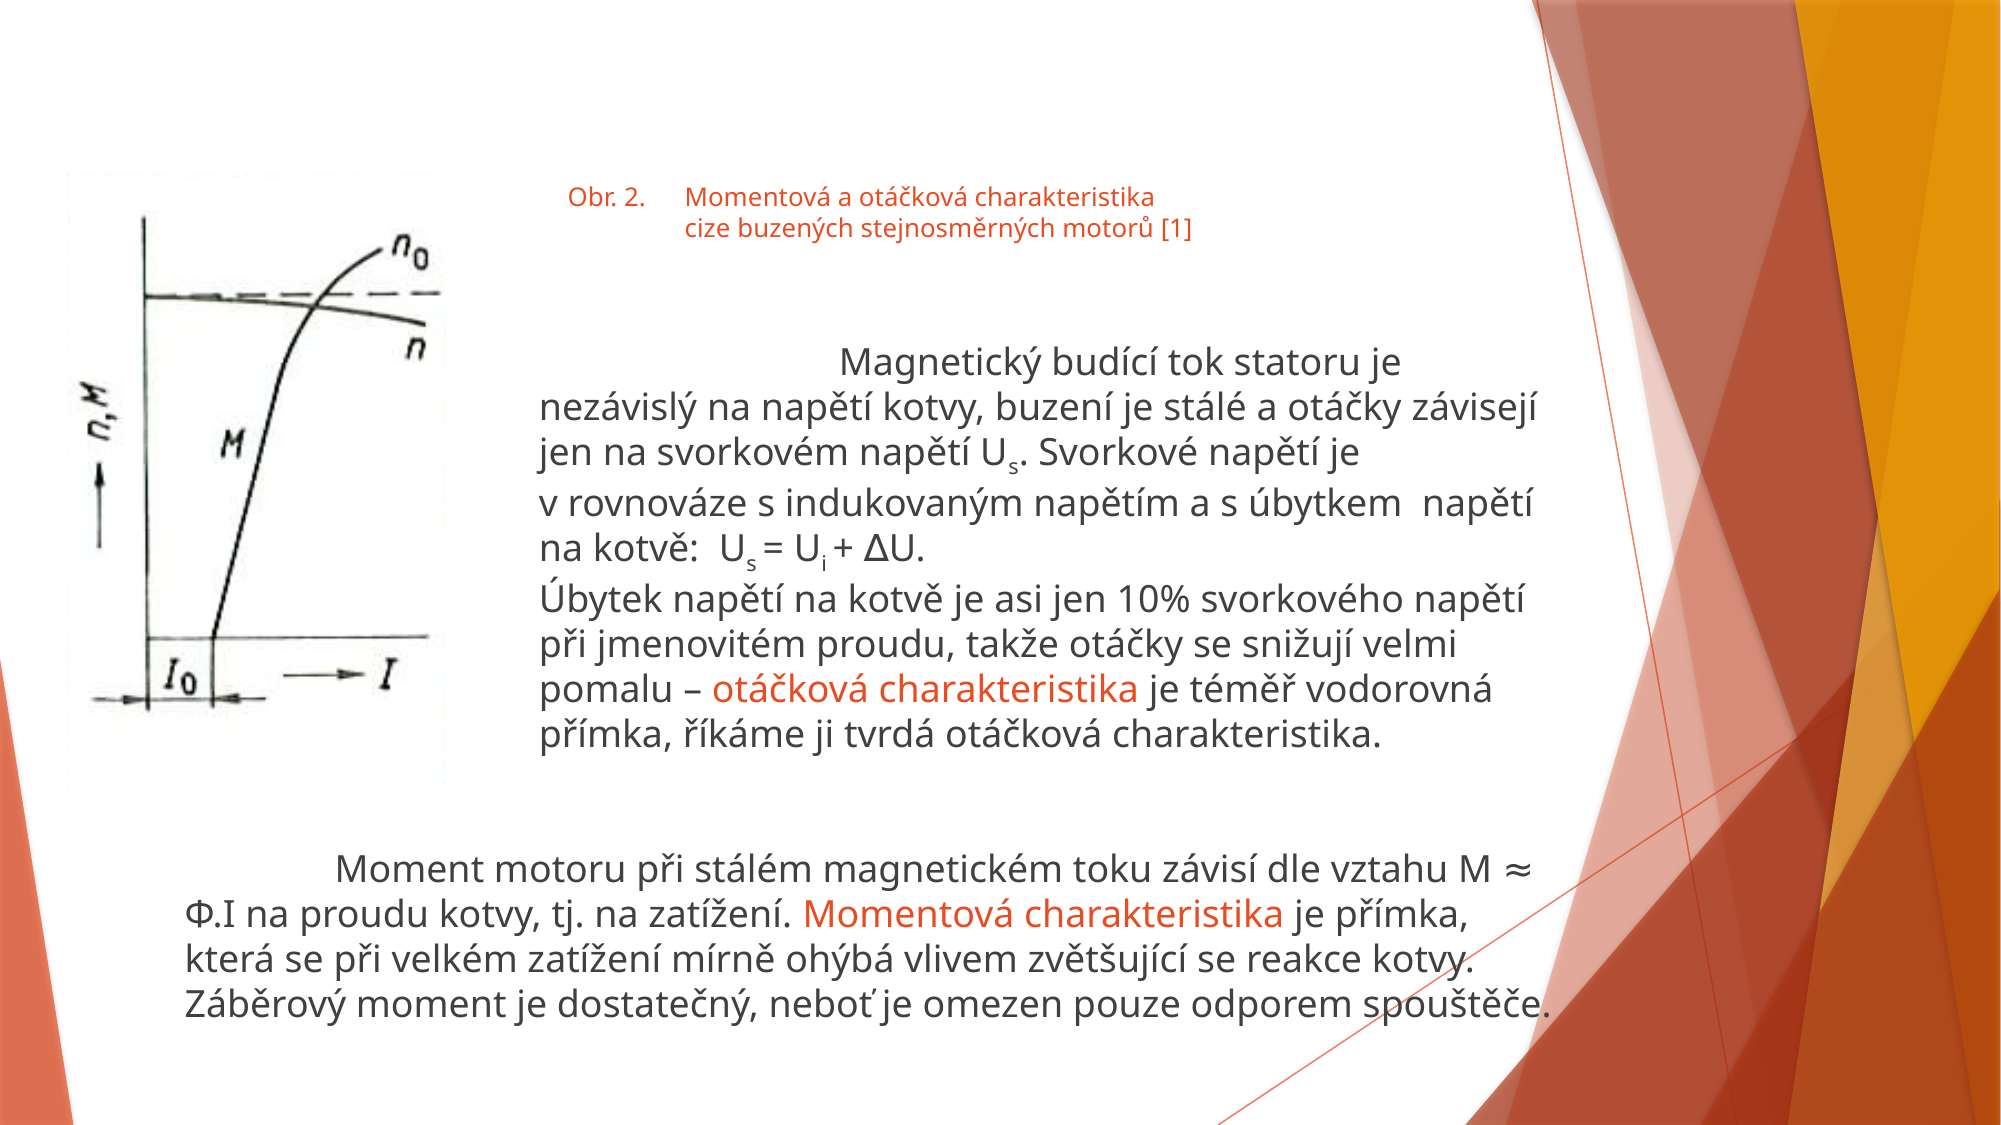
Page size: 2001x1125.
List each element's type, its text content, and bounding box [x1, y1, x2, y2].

list Magnetický budící tok statoru je nezávislý na napětí kotvy, buzení je stálé a otáčky závisejí jen na svorkovém napětí Us. Svorkové napětí je v rovnováze s indukovaným napětím a s úbytkem napětí na kotvě: Us = Ui + ∆U. Úbytek napětí na kotvě je asi jen 10% svorkového napětí při jmenovitém proudu, takže otáčky se snižují velmi pomalu – otáčková charakteristika je téměř vodorovná přímka, říkáme ji tvrdá otáčková charakteristika. Moment motoru při stálém magnetickém toku závisí dle vztahu M ≈ Φ.I na proudu kotvy, tj. na zatížení. Momentová charakteristika je přímka, která se při velkém zatížení mírně ohýbá vlivem zvětšující se reakce kotvy. Záběrový moment je dostatečný, neboť je omezen pouze odporem spouštěče. [67, 285, 1577, 1087]
title Obr. 2. Momentová a otáčková charakteristika cize buzených stejnosměrných motorů [1] [552, 173, 1295, 286]
picture [66, 172, 446, 797]
